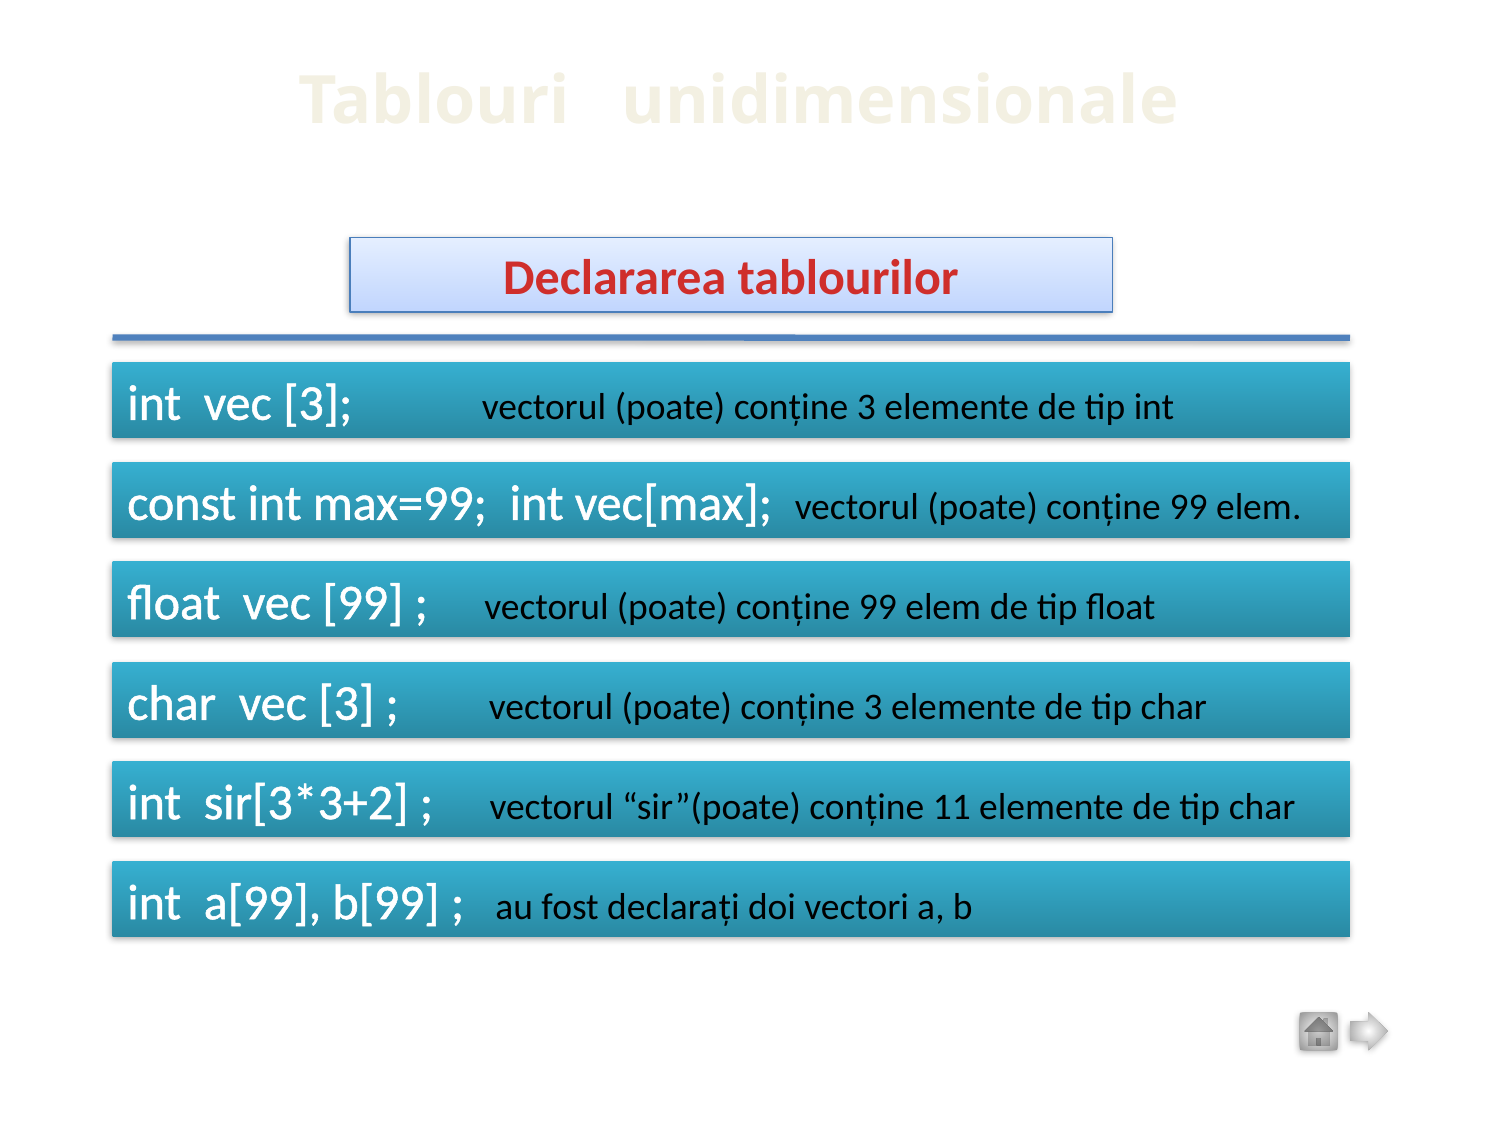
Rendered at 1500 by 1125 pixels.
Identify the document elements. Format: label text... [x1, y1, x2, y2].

text_box Tablouri unidimensionale [62, 49, 1450, 145]
text_box float vec [99] ; vectorul (poate) conține 99 elem de tip float [112, 561, 1350, 637]
text_box char vec [3] ; vectorul (poate) conține 3 elemente de tip char [112, 662, 1350, 738]
text_box int a[99], b[99] ; au fost declarați doi vectori a, b [112, 861, 1350, 937]
text_box int sir[3*3+2] ; vectorul “sir”(poate) conține 11 elemente de tip char [112, 761, 1350, 837]
text_box [1299, 1012, 1338, 1051]
text_box [1350, 1012, 1388, 1051]
text_box const int max=99; int vec[max]; vectorul (poate) conține 99 elem. [112, 462, 1350, 538]
text_box int vec [3]; vectorul (poate) conține 3 elemente de tip int [112, 362, 1350, 438]
text_box Declararea tablourilor [349, 237, 1113, 313]
